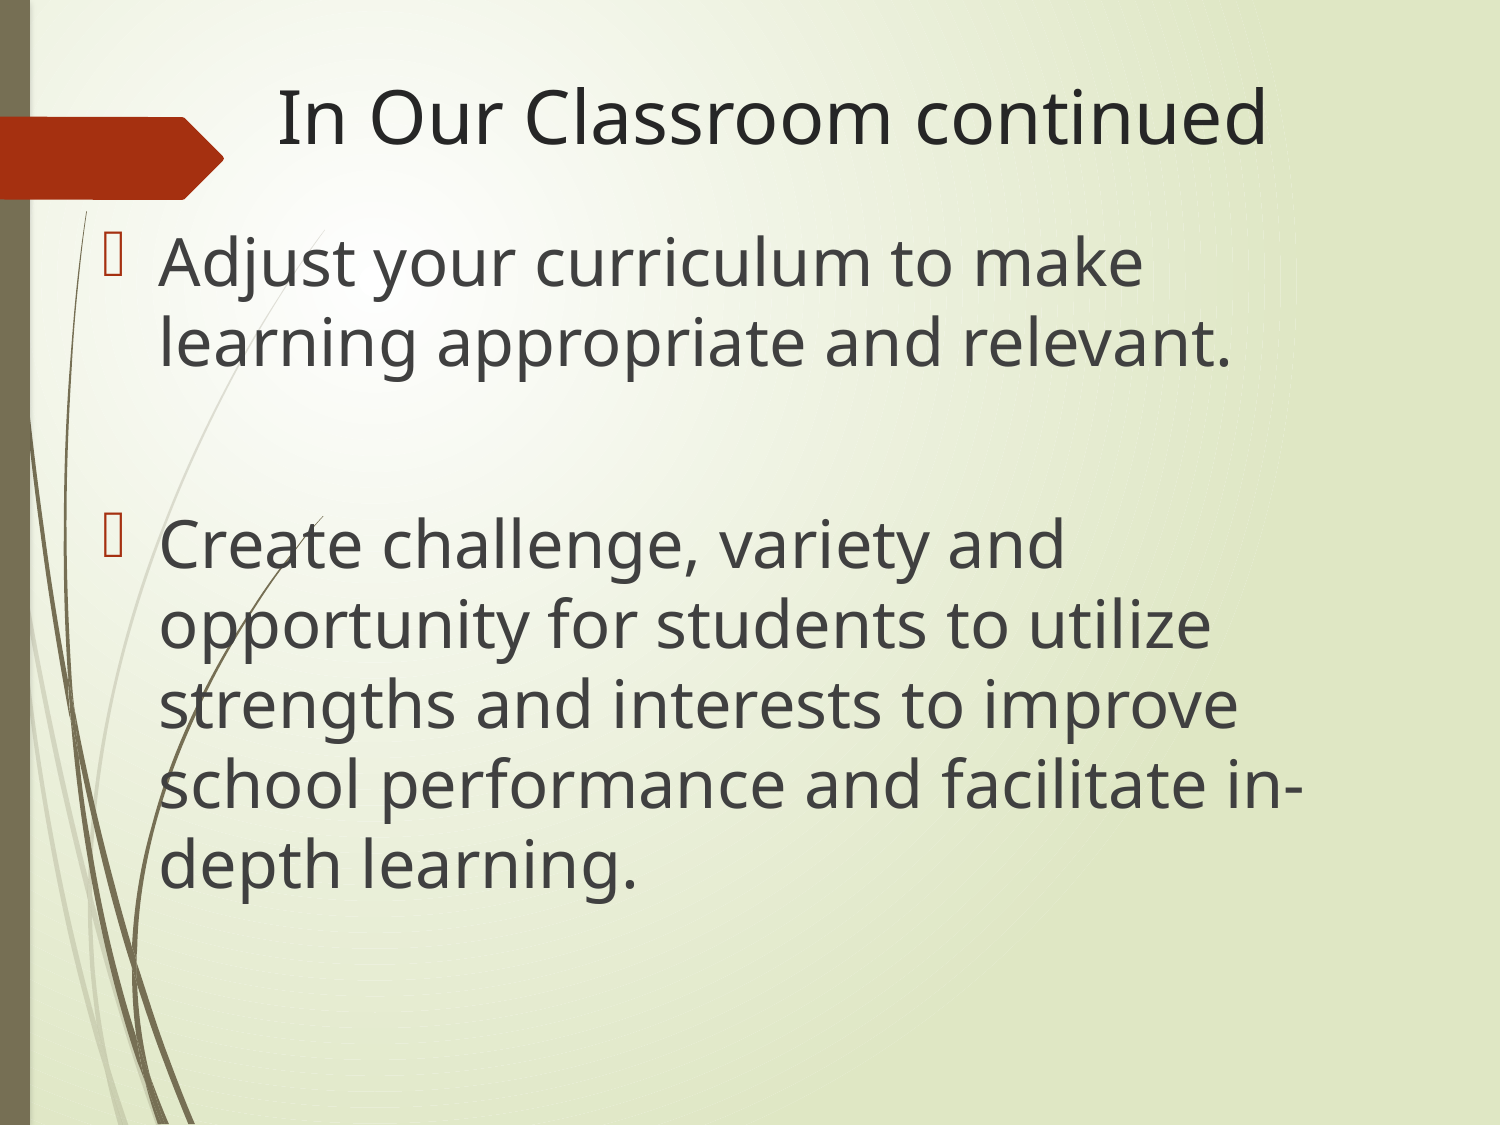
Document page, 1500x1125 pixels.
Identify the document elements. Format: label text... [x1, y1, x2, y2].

list Adjust your curriculum to make learning appropriate and relevant. Create challenge, variety and opportunity for students to utilize strengths and interests to improve school performance and facilitate in-depth learning. [87, 212, 1438, 1050]
title In Our Classroom continued [262, 62, 1425, 212]
